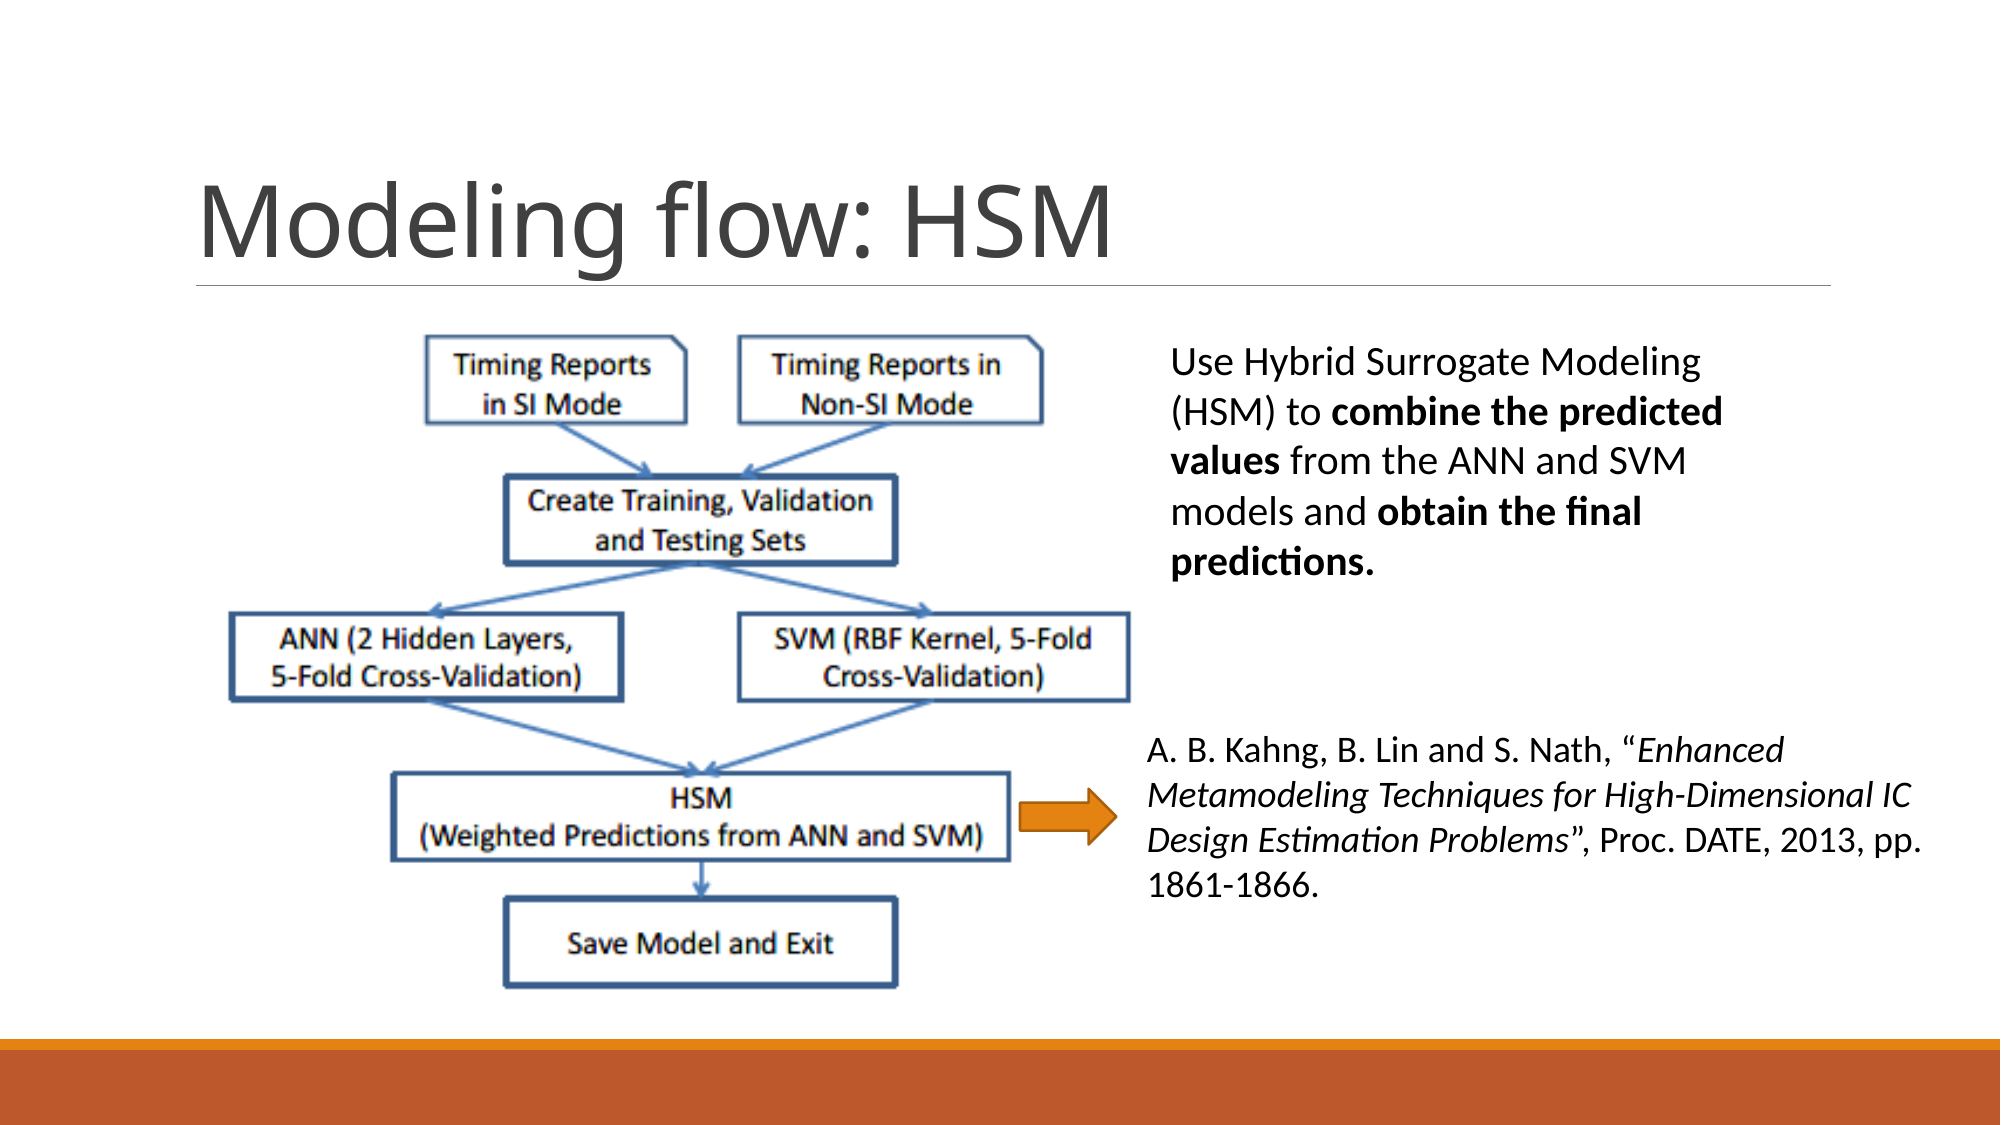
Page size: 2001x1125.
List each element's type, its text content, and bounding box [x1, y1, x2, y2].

text_box Use Hybrid Surrogate Modeling (HSM) to combine the predicted values from the ANN and SVM models and obtain the final predictions. [1217, 325, 1830, 591]
text_box A. B. Kahng, B. Lin and S. Nath, “Enhanced Metamodeling Techniques for High-Dimensional IC Design Estimation Problems”, Proc. DATE, 2013, pp. 1861-1866. [1219, 718, 1961, 913]
picture [179, 325, 1211, 1007]
title Modeling flow: HSM [180, 47, 1830, 285]
